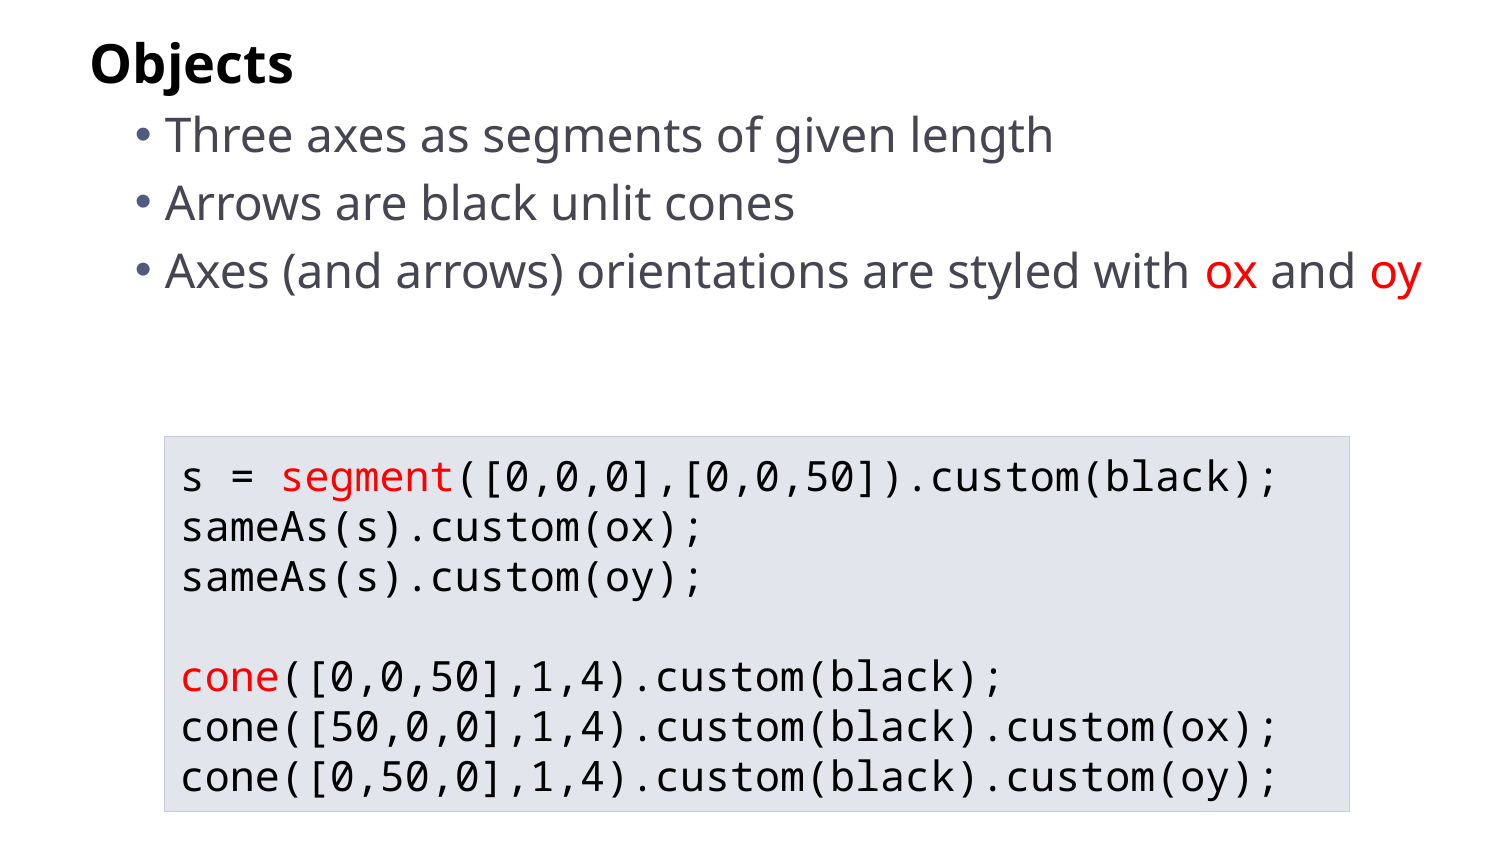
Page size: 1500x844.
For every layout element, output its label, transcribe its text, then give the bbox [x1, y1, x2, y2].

list Objects Three axes as segments of given length Arrows are black unlit cones Axes (and arrows) orientations are styled with ox and oy [75, 21, 1475, 835]
text_box s = segment([0,0,0],[0,0,50]).custom(black); sameAs(s).custom(ox); sameAs(s).custom(oy); cone([0,0,50],1,4).custom(black); cone([50,0,0],1,4).custom(black).custom(ox); cone([0,50,0],1,4).custom(black).custom(oy); [164, 436, 1350, 812]
